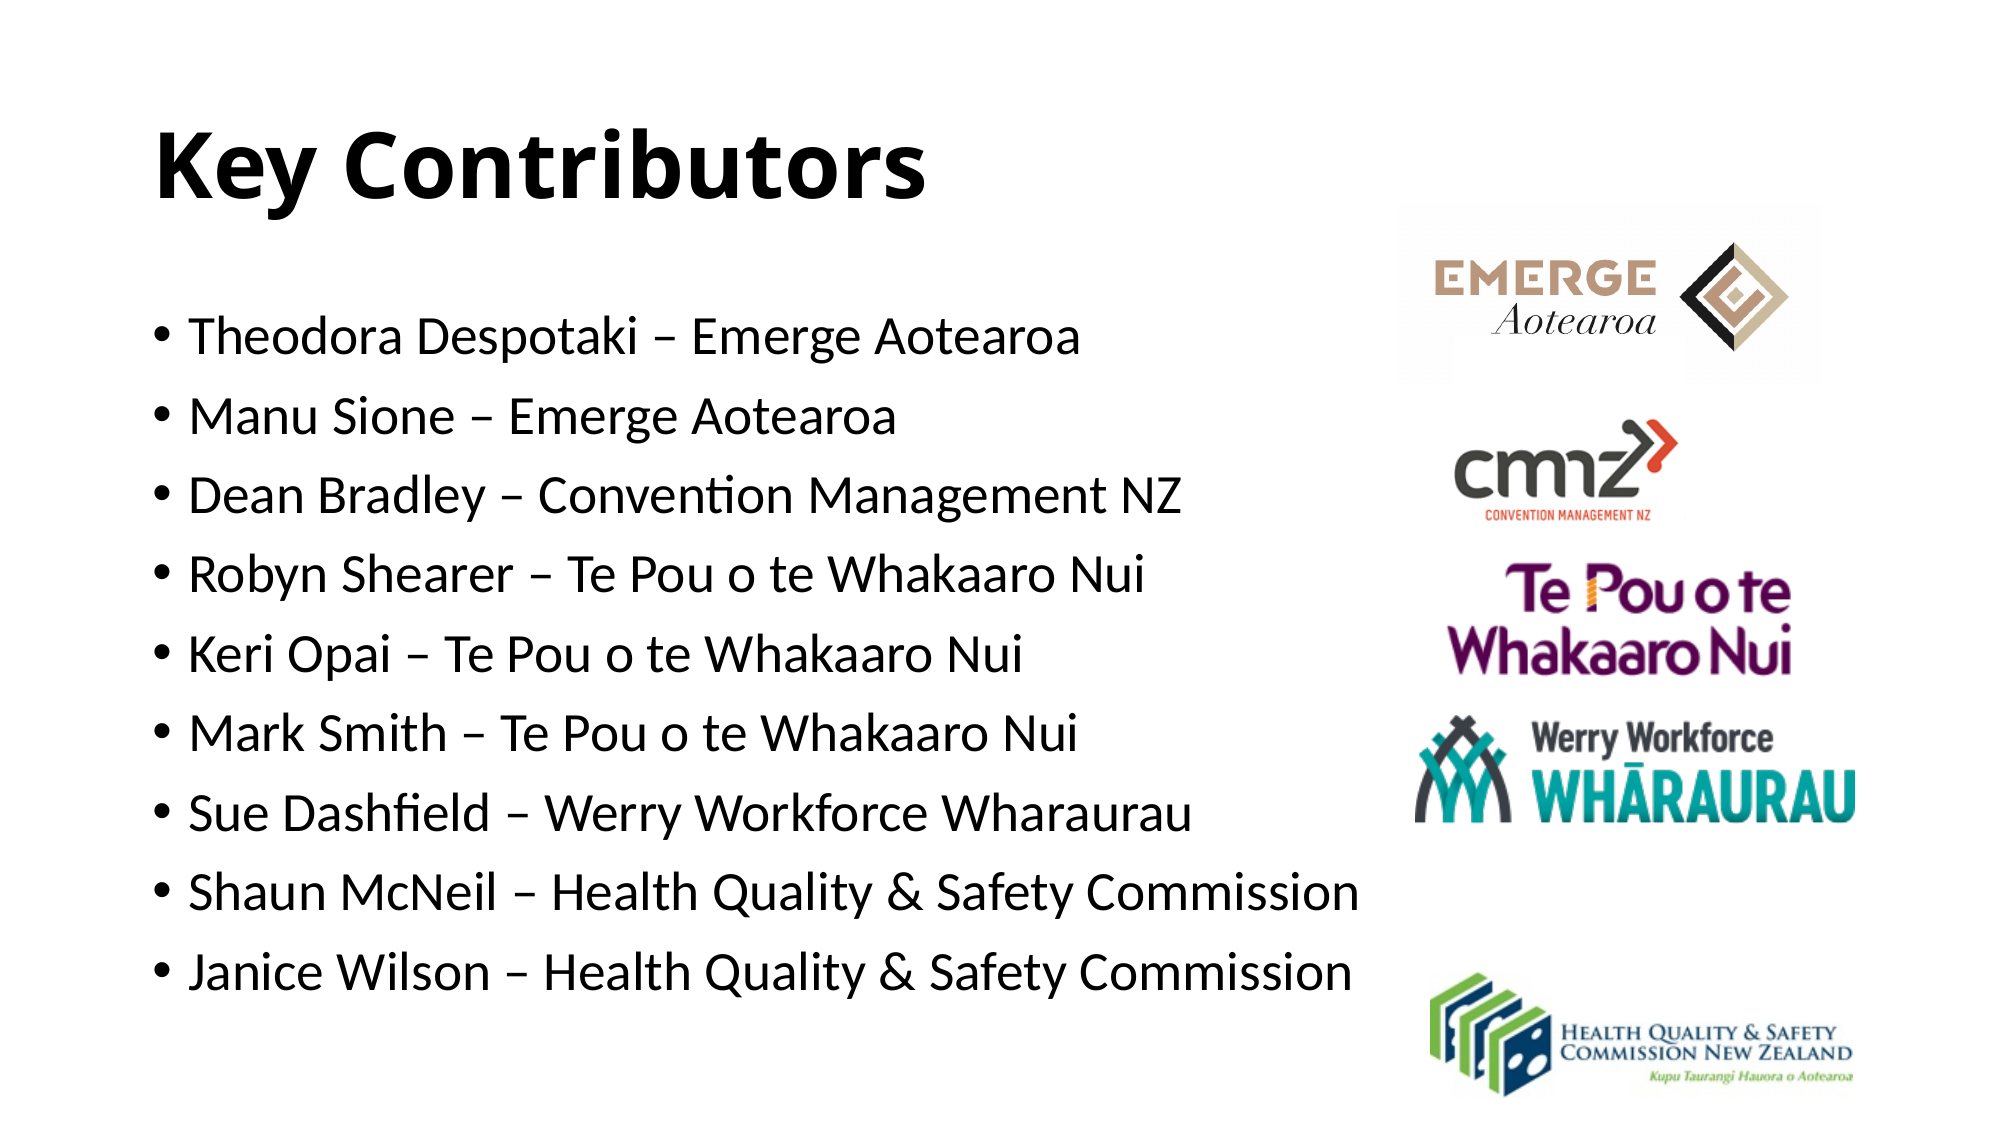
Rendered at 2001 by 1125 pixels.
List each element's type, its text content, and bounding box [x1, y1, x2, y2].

picture [1430, 972, 1853, 1098]
title Key Contributors [137, 59, 1863, 278]
picture [1408, 543, 1827, 694]
list Theodora Despotaki – Emerge Aotearoa Manu Sione – Emerge Aotearoa Dean Bradley – Convention Management NZ Robyn Shearer – Te Pou o te Whakaaro Nui Keri Opai – Te Pou o te Whakaaro Nui Mark Smith – Te Pou o te Whakaaro Nui Sue Dashfield – Werry Workforce Wharaurau Shaun McNeil – Health Quality & Safety Commission Janice Wilson – Health Quality & Safety Commission [137, 299, 1863, 1014]
picture [1398, 204, 1821, 532]
picture [1415, 715, 1856, 827]
